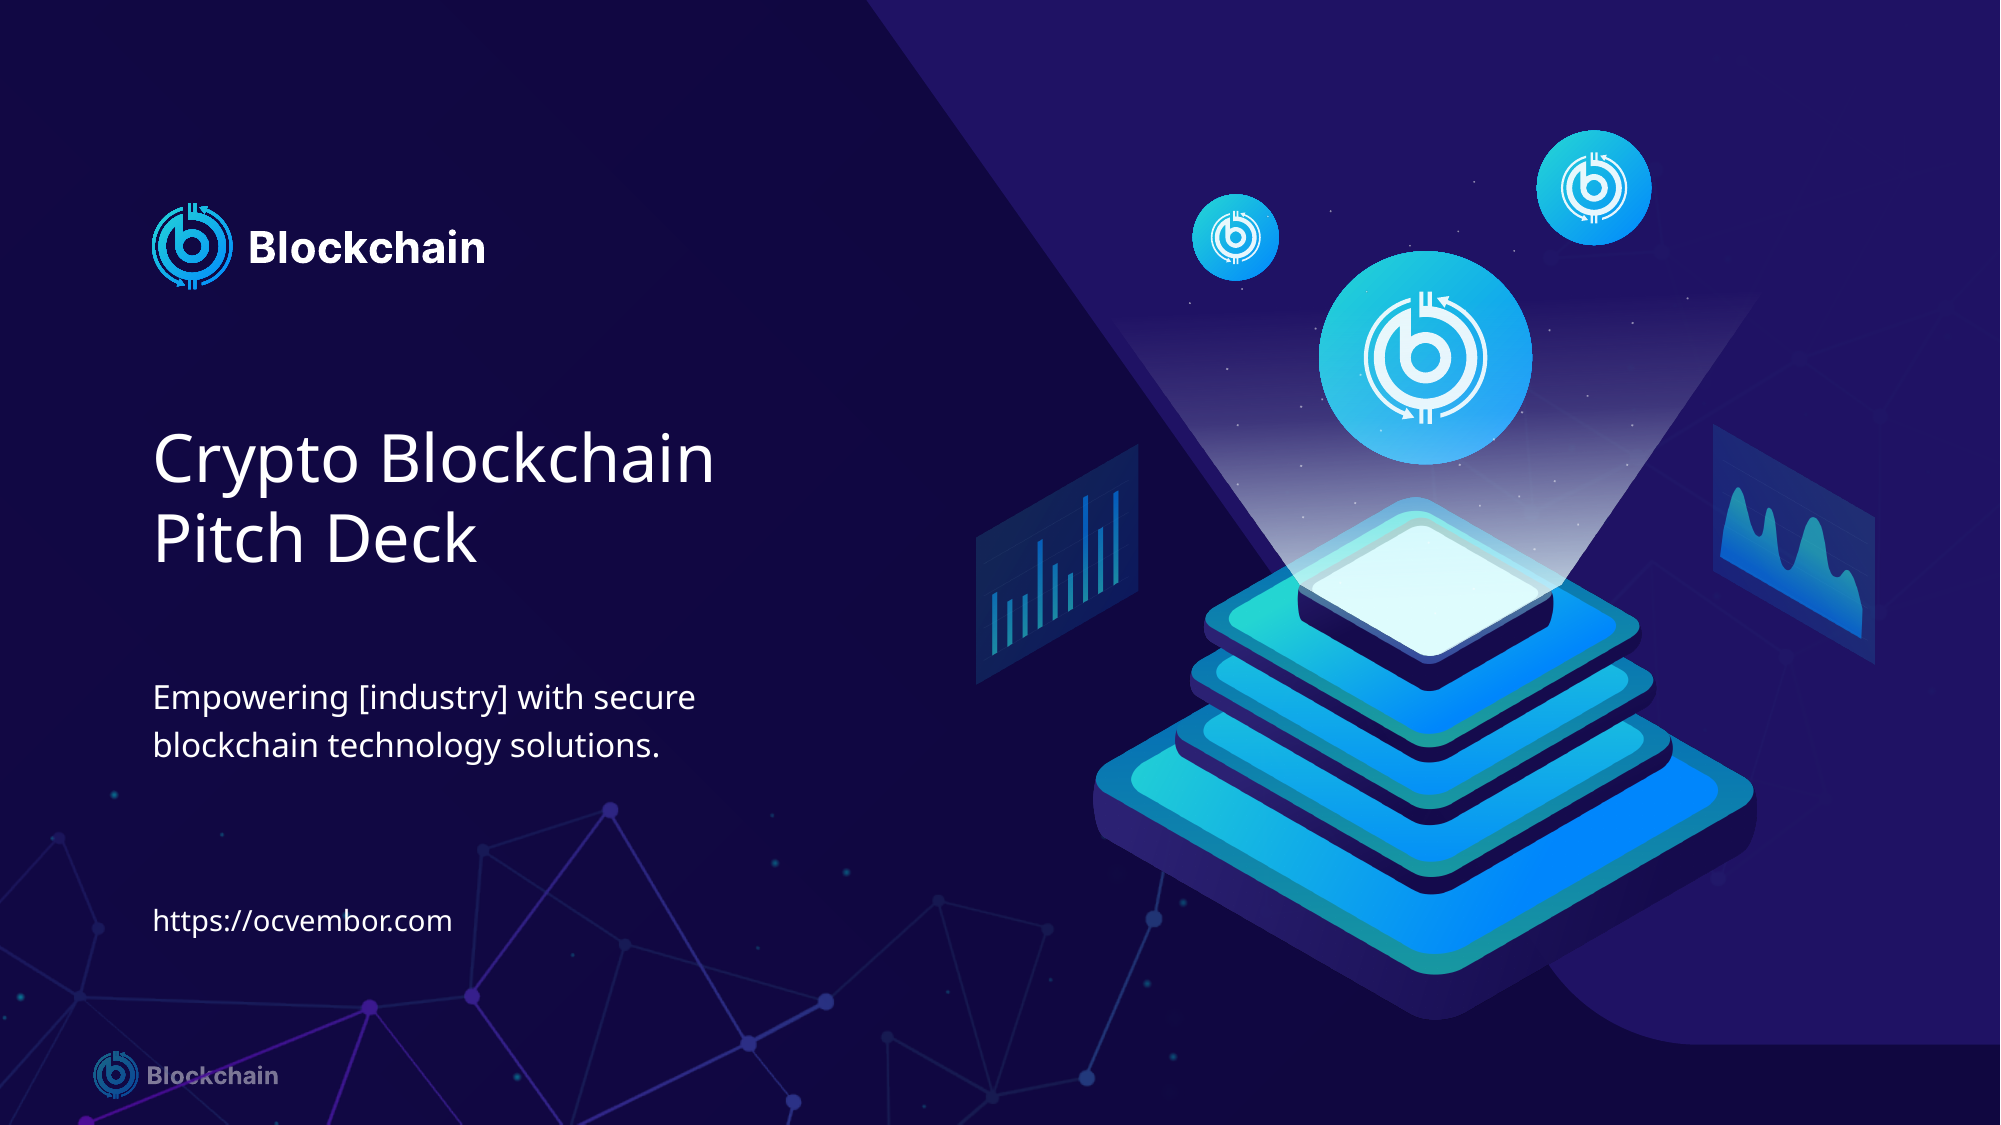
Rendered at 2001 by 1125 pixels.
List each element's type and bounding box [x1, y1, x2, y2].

picture [0, 0, 2000, 1125]
text_box [1536, 130, 1652, 139]
